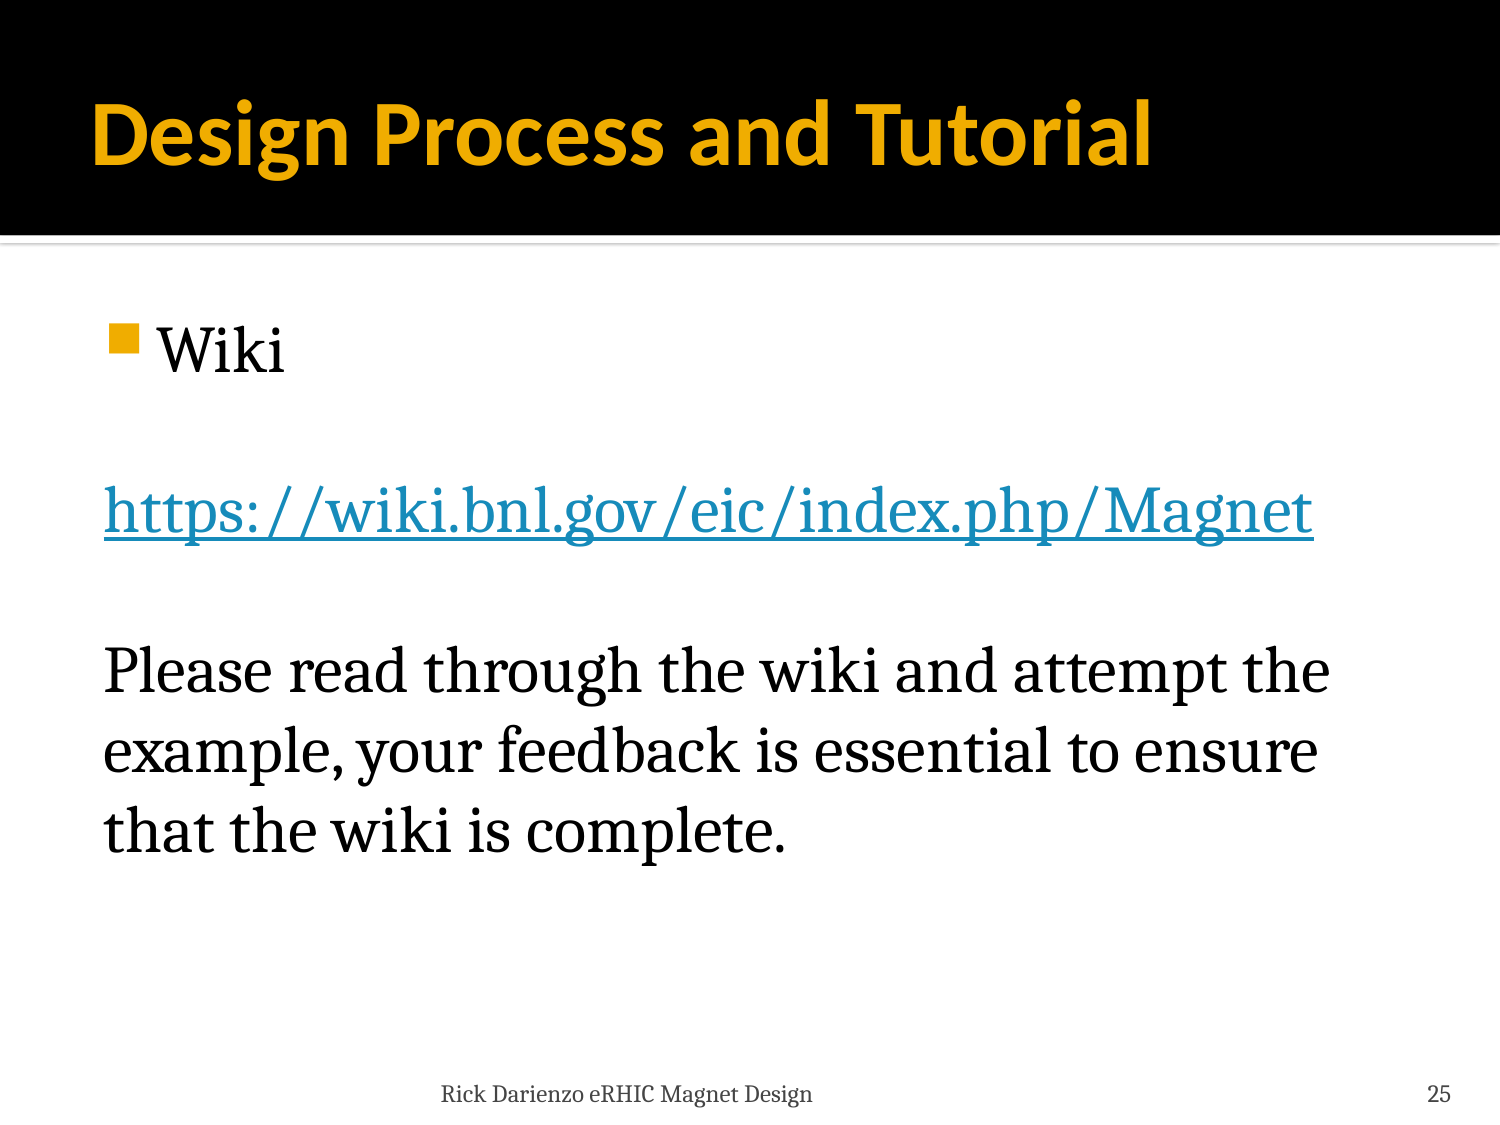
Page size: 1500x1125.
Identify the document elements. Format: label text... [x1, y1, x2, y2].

slide_number 25 [1345, 1062, 1467, 1108]
title Design Process and Tutorial [75, 25, 1425, 231]
footer Rick Darienzo eRHIC Magnet Design [433, 1062, 1337, 1108]
list Wiki https://wiki.bnl.gov/eic/index.php/Magnet Please read through the wiki and attempt the example, your feedback is essential to ensure that the wiki is complete. [75, 291, 1425, 1050]
